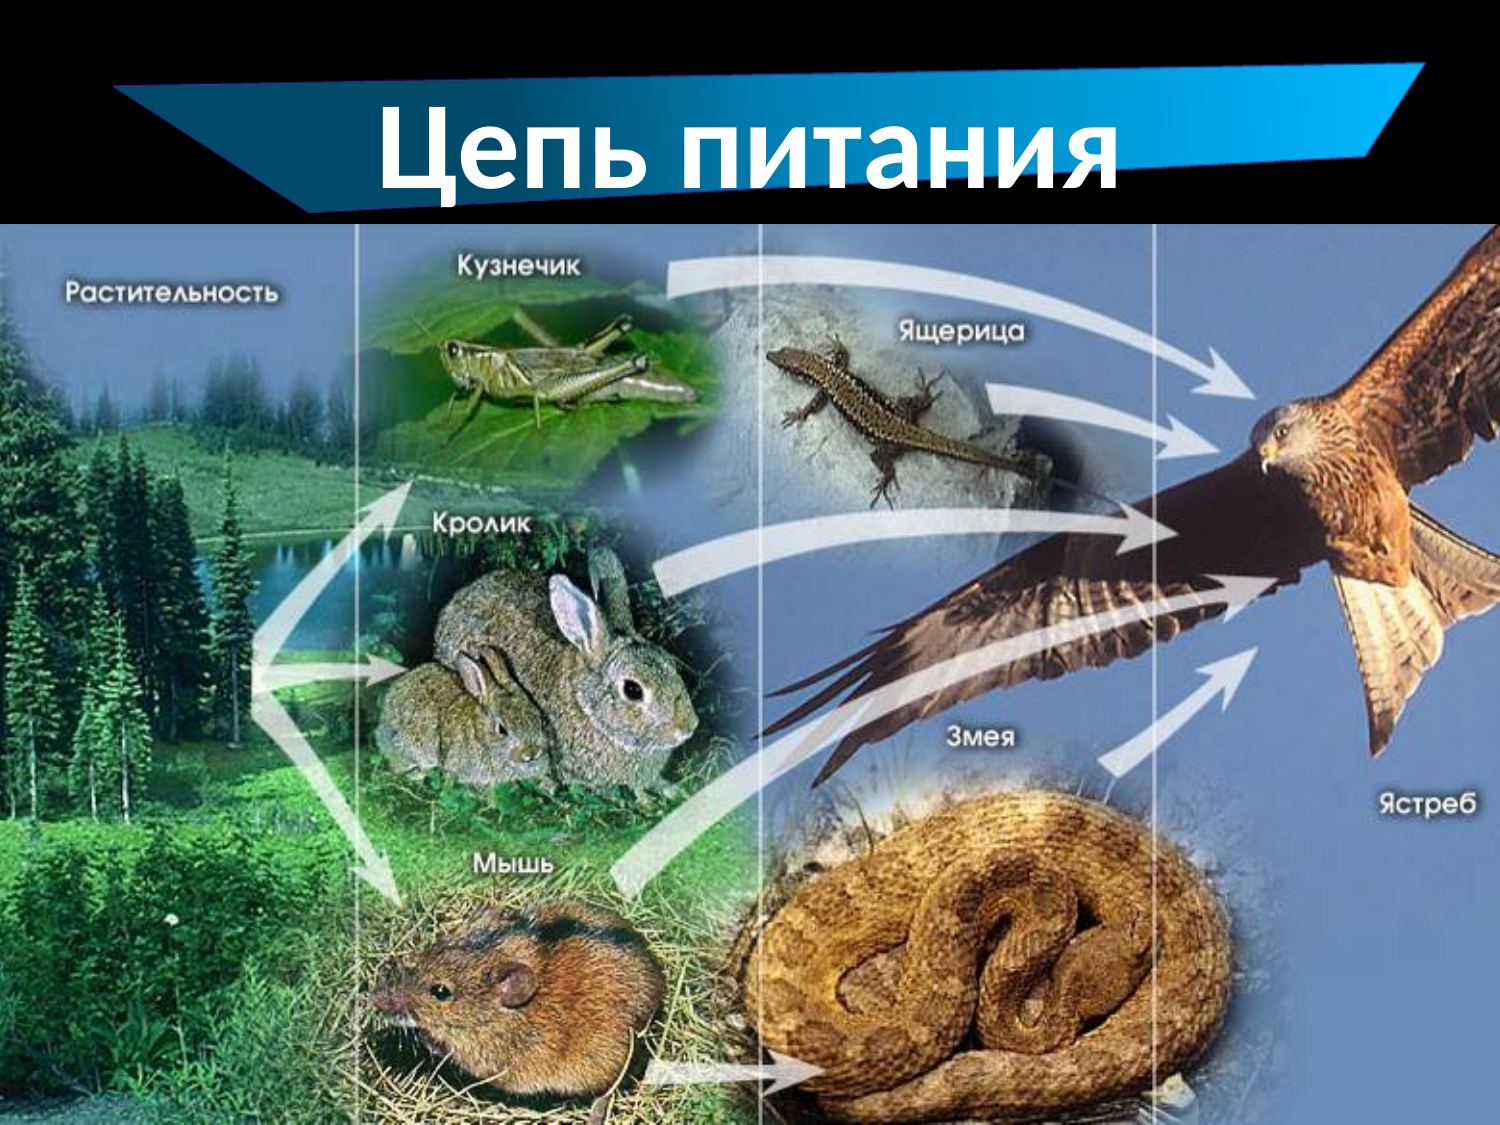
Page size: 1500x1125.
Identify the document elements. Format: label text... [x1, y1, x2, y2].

picture [0, 0, 1500, 1125]
title Цепь питания [74, 44, 1426, 223]
